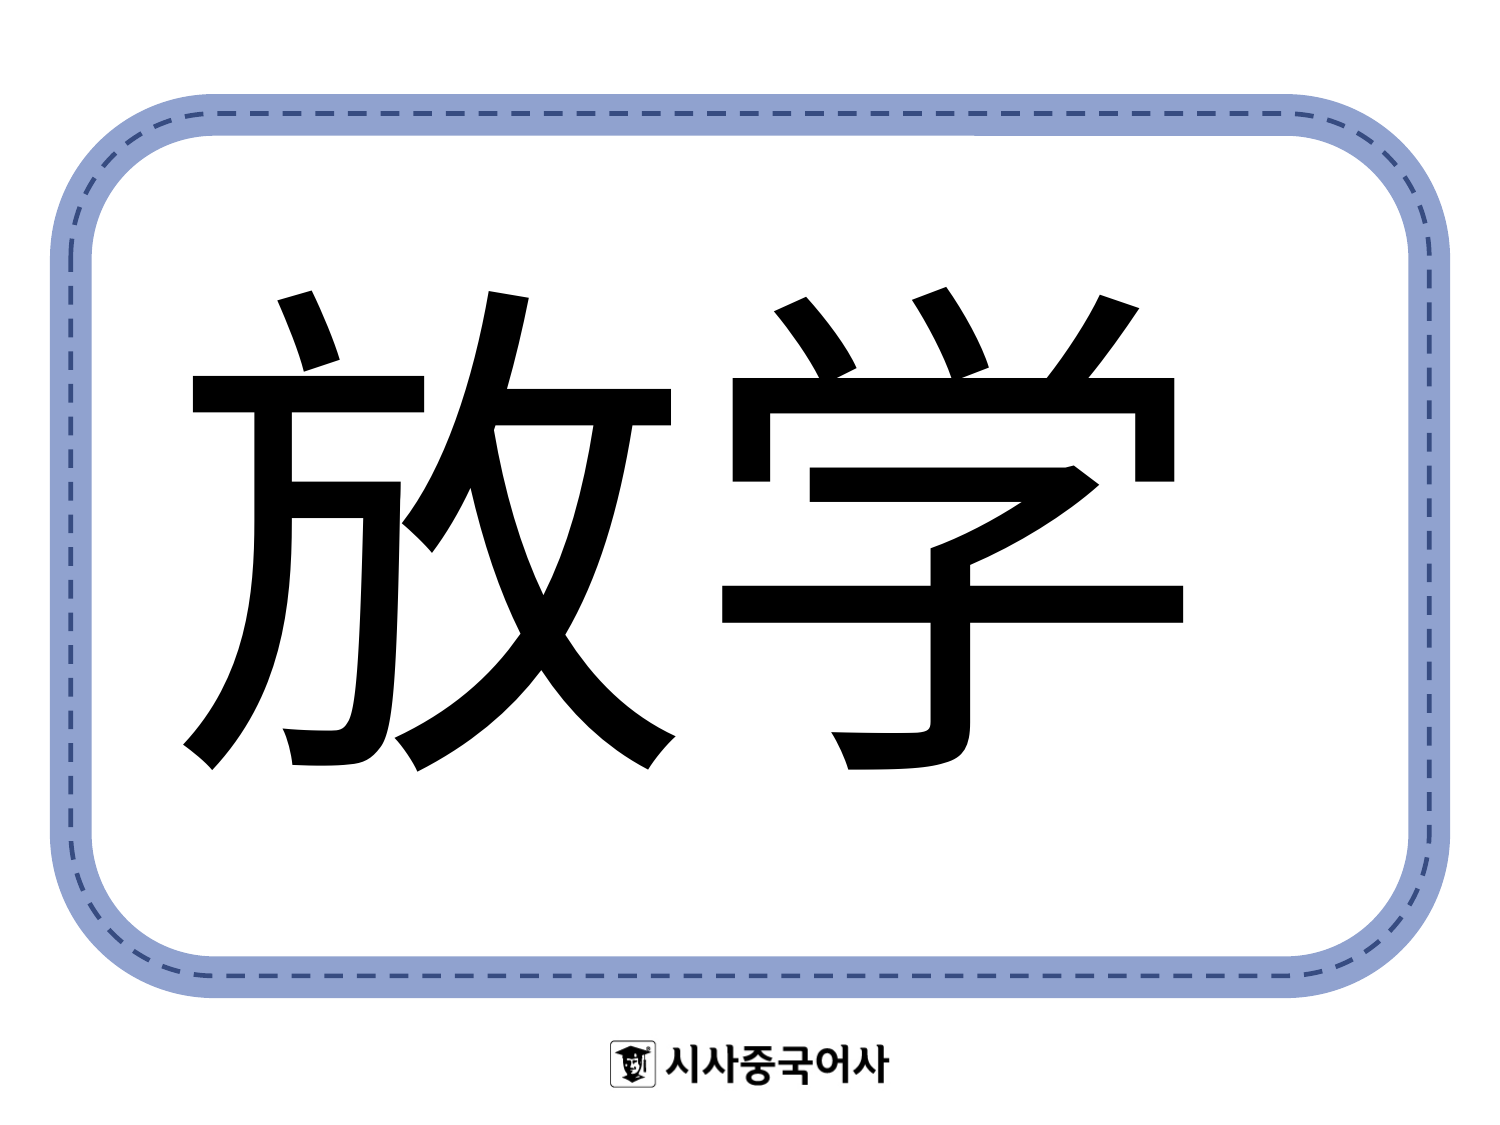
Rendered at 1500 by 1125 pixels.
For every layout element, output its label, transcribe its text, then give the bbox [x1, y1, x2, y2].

text_box 放学 [145, 189, 1354, 853]
picture [602, 1034, 898, 1094]
